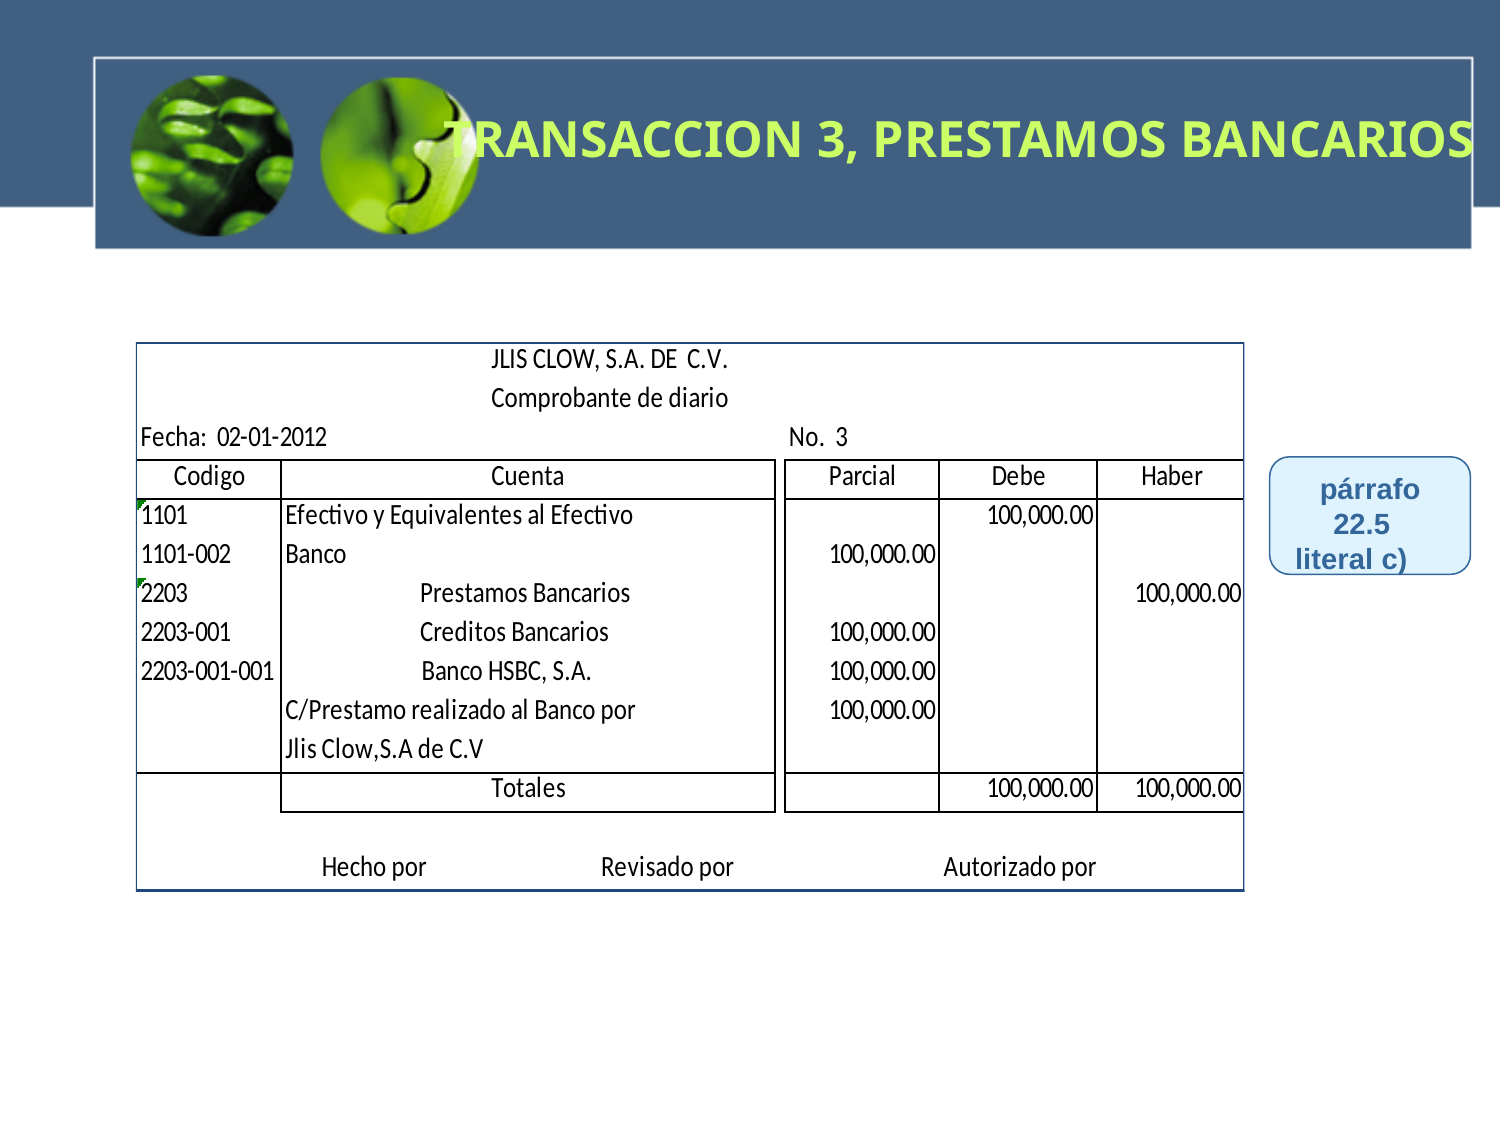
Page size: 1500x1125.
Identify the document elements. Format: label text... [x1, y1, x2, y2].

picture [0, 0, 1500, 1125]
text_box párrafo 22.5 literal c) [1269, 456, 1471, 575]
title TRANSACCION 3, PRESTAMOS BANCARIOS [419, 54, 1500, 280]
